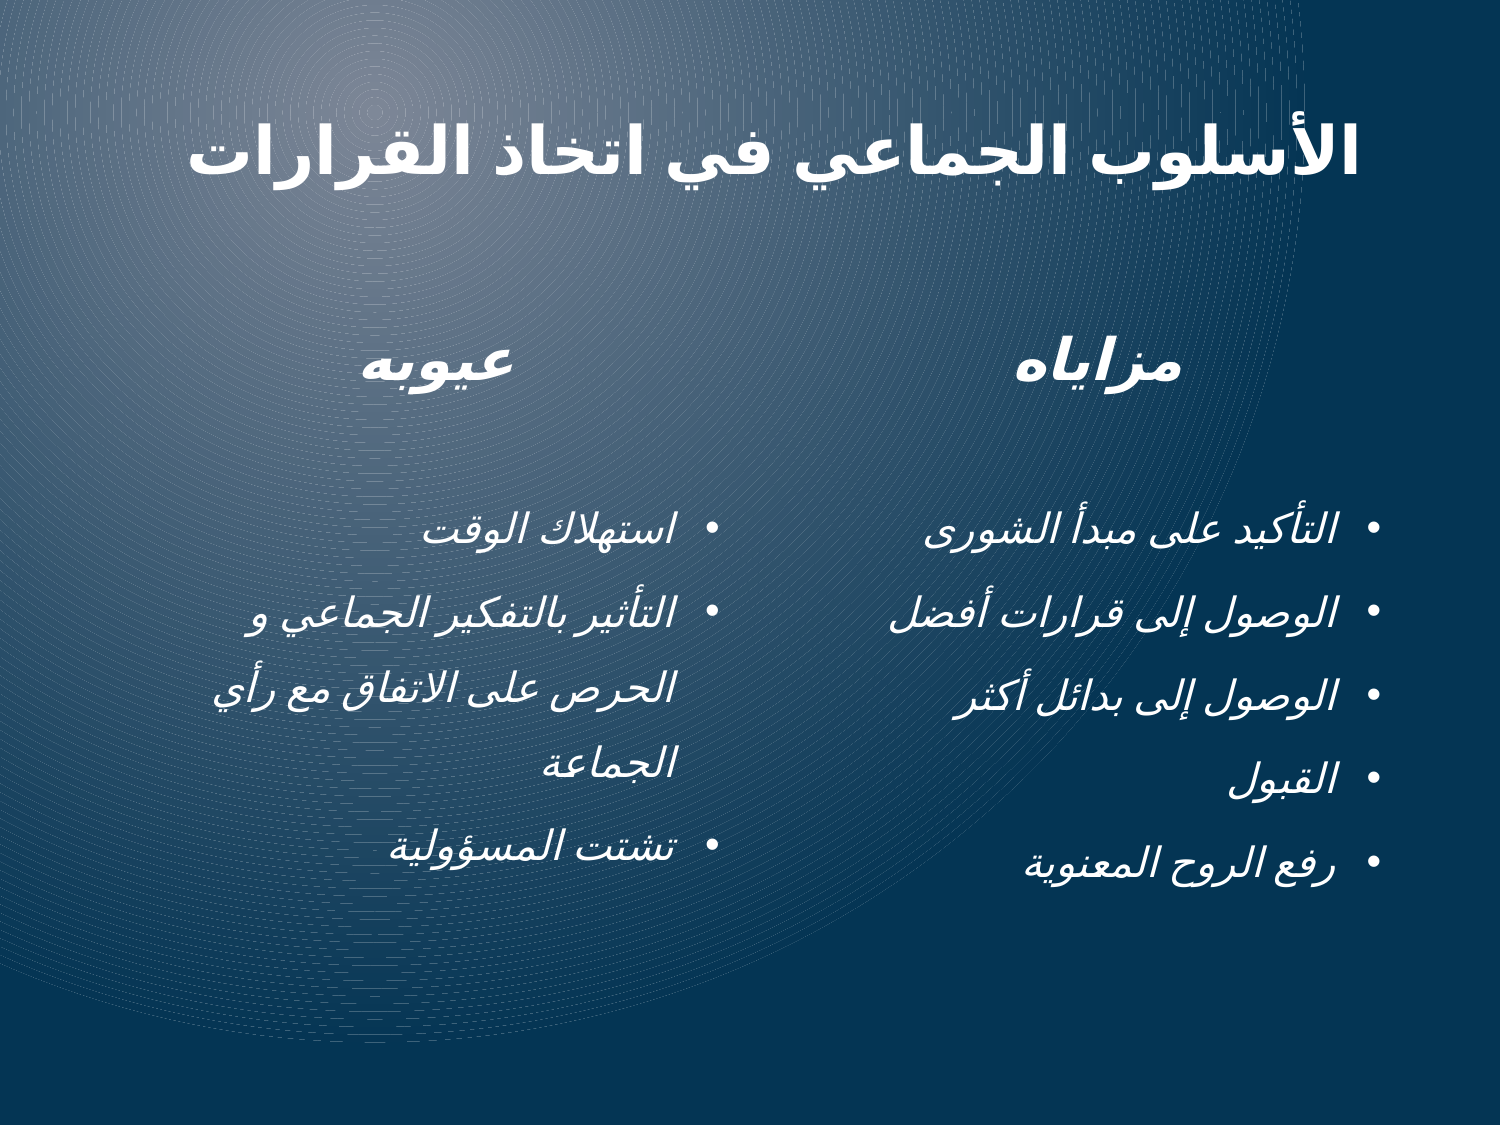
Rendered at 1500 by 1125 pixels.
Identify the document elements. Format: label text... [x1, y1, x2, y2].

list التأكيد على مبدأ الشورى الوصول إلى قرارات أفضل الوصول إلى بدائل أكثر القبول رفع الروح المعنوية [797, 469, 1397, 943]
list عيوبه [137, 314, 735, 421]
list مزاياه [797, 314, 1398, 421]
title الأسلوب الجماعي في اتخاذ القرارات [159, 99, 1391, 275]
list استهلاك الوقت التأثير بالتفكير الجماعي و الحرص على الاتفاق مع رأي الجماعة تشتت المسؤولية [137, 469, 735, 943]
